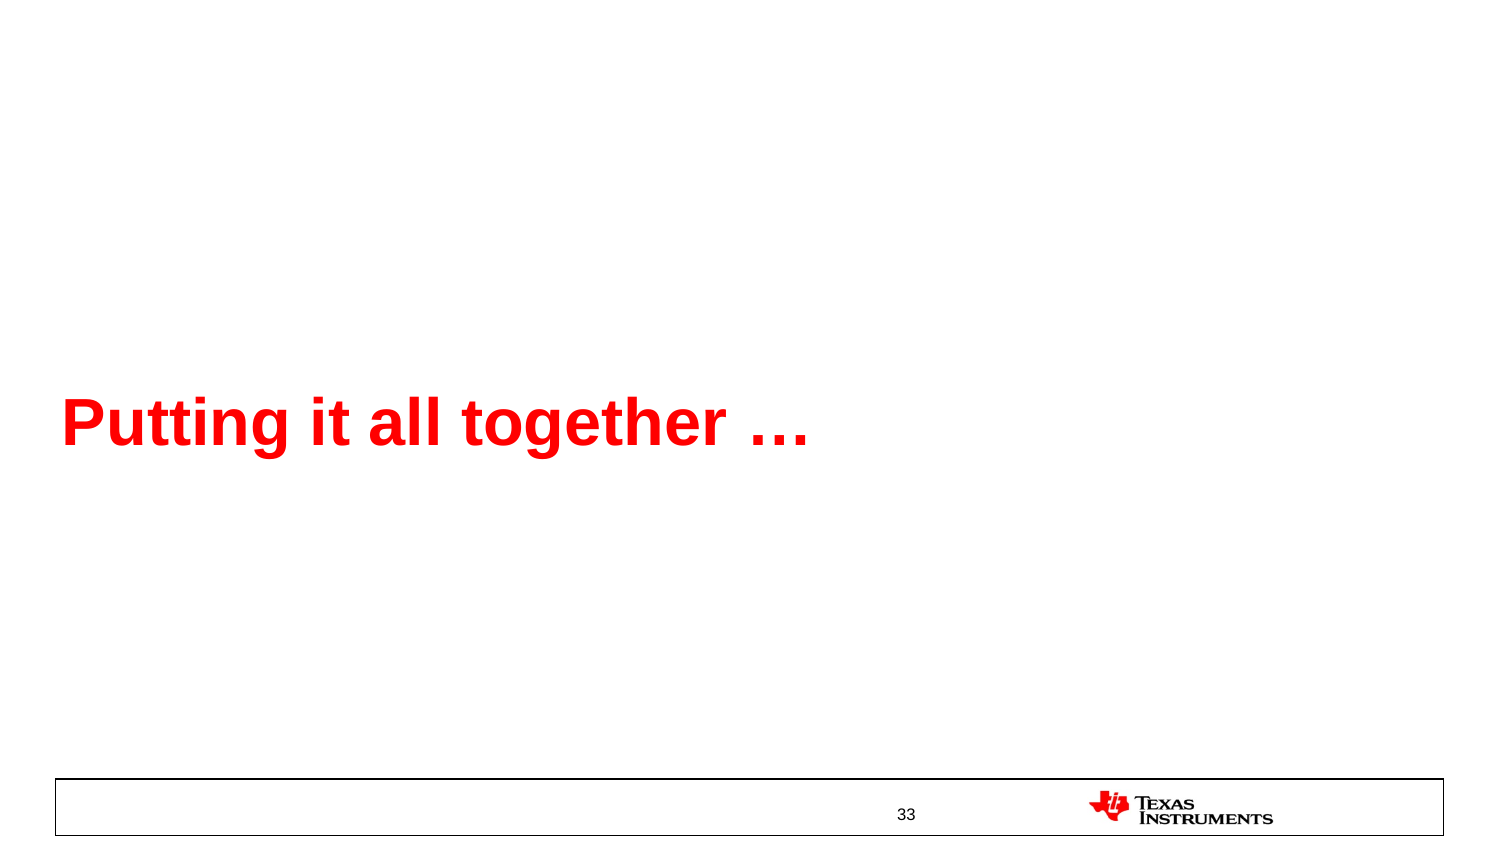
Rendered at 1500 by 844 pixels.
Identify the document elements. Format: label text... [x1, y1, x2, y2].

picture [1087, 789, 1274, 825]
slide_number 33 [574, 799, 926, 826]
title Putting it all together … [46, 382, 1360, 468]
